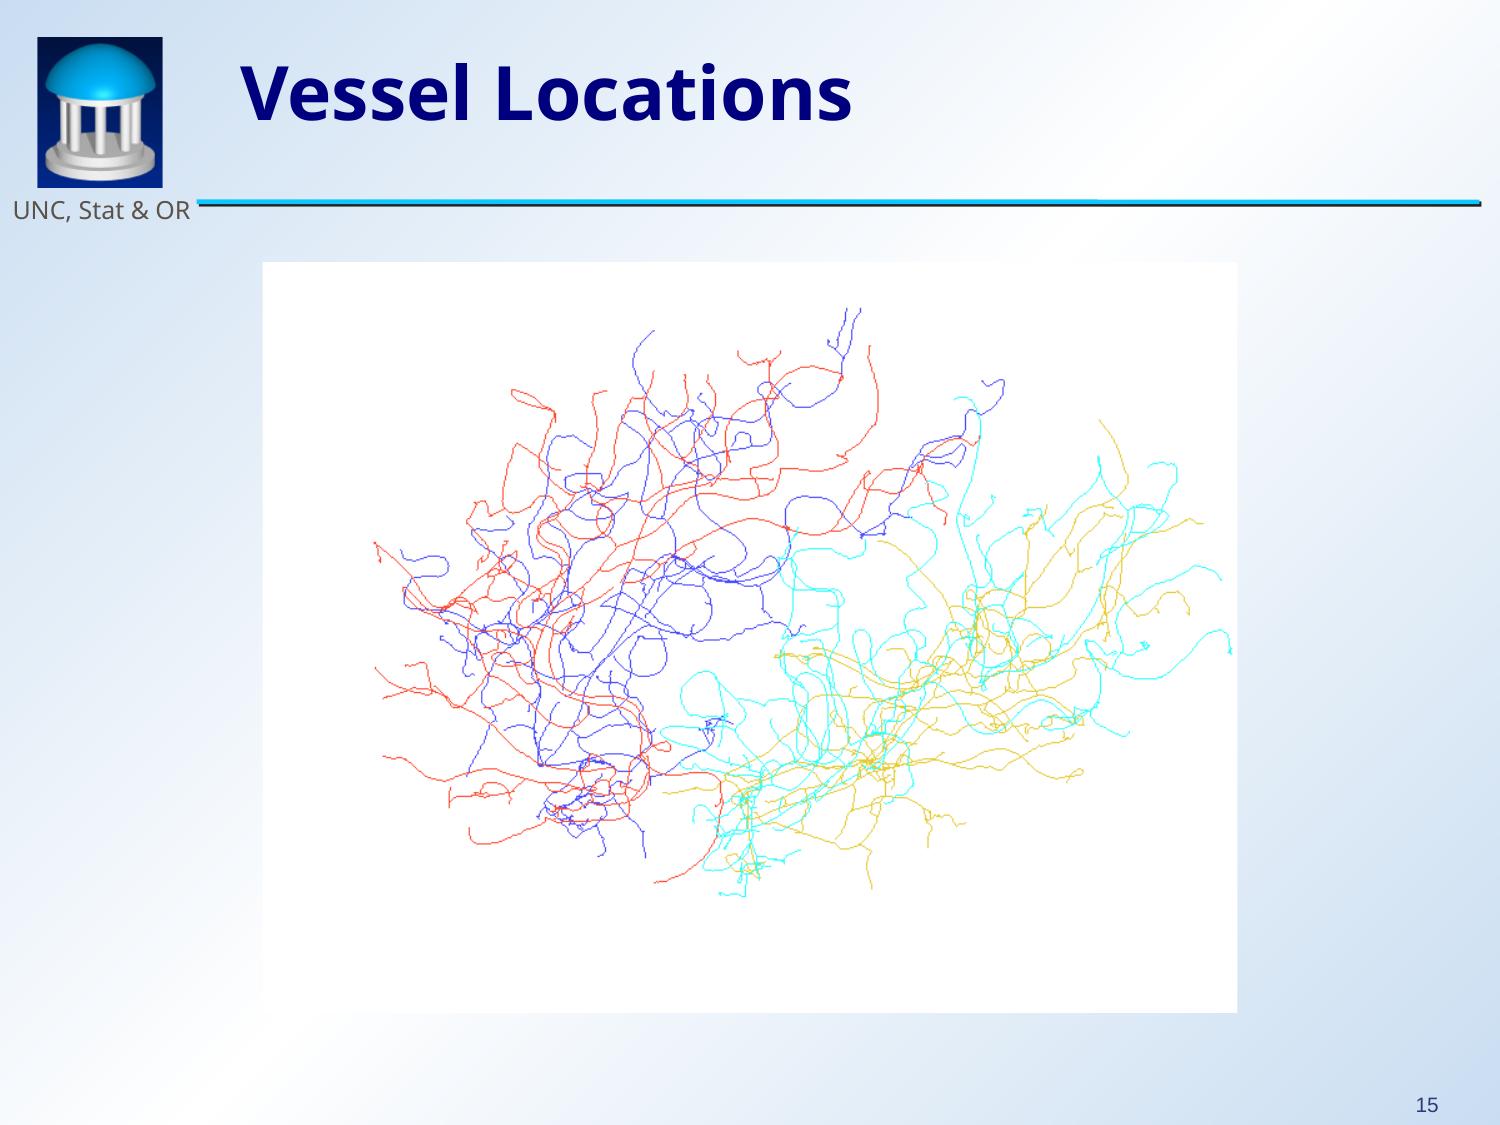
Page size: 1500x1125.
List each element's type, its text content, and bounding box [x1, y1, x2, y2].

picture [262, 262, 1238, 1013]
title Vessel Locations [224, 24, 1398, 156]
